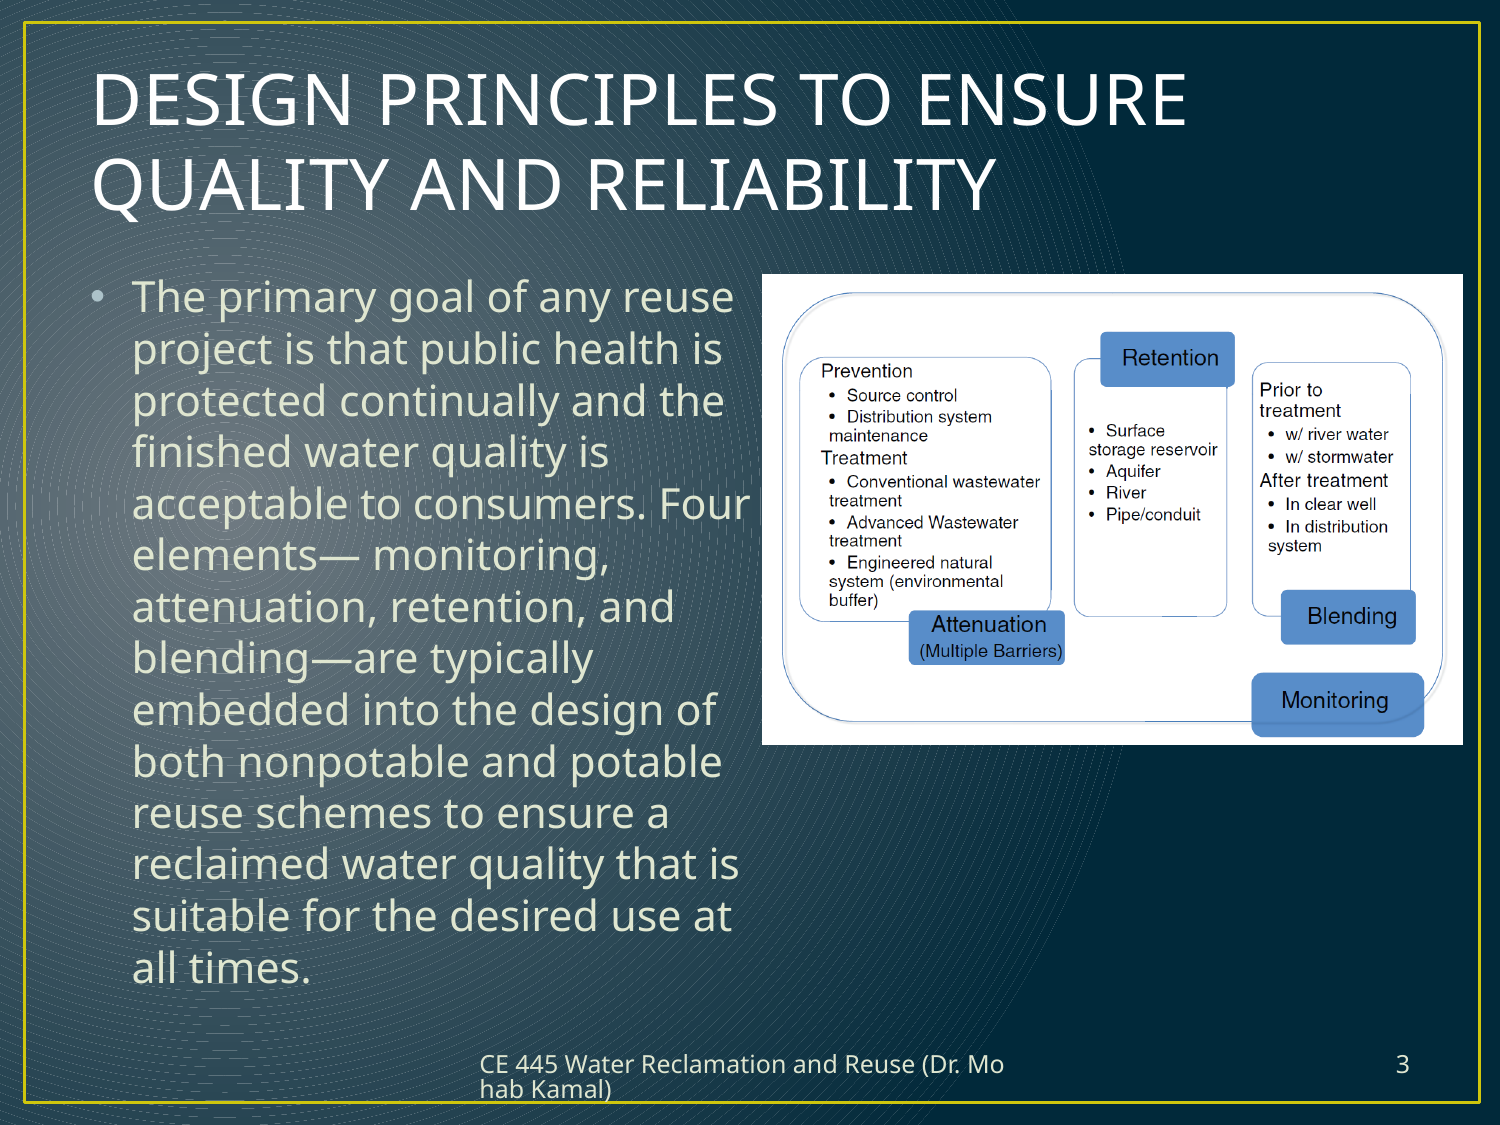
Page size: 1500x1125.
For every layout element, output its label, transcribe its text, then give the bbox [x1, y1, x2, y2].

picture [1085, 751, 1094, 760]
picture [762, 268, 1462, 745]
footer CE 445 Water Reclamation and Reuse (Dr. Mohab Kamal) [464, 1035, 1036, 1096]
list The primary goal of any reuse project is that public health is protected continually and the finished water quality is acceptable to consumers. Four elements— monitoring, attenuation, retention, and blending—are typically embedded into the design of both nonpotable and potable reuse schemes to ensure a reclaimed water quality that is suitable for the desired use at all times. [75, 262, 775, 1005]
slide_number 3 [1074, 1035, 1425, 1096]
title DESIGN PRINCIPLES TO ENSURE QUALITY AND RELIABILITY [75, 45, 1425, 233]
